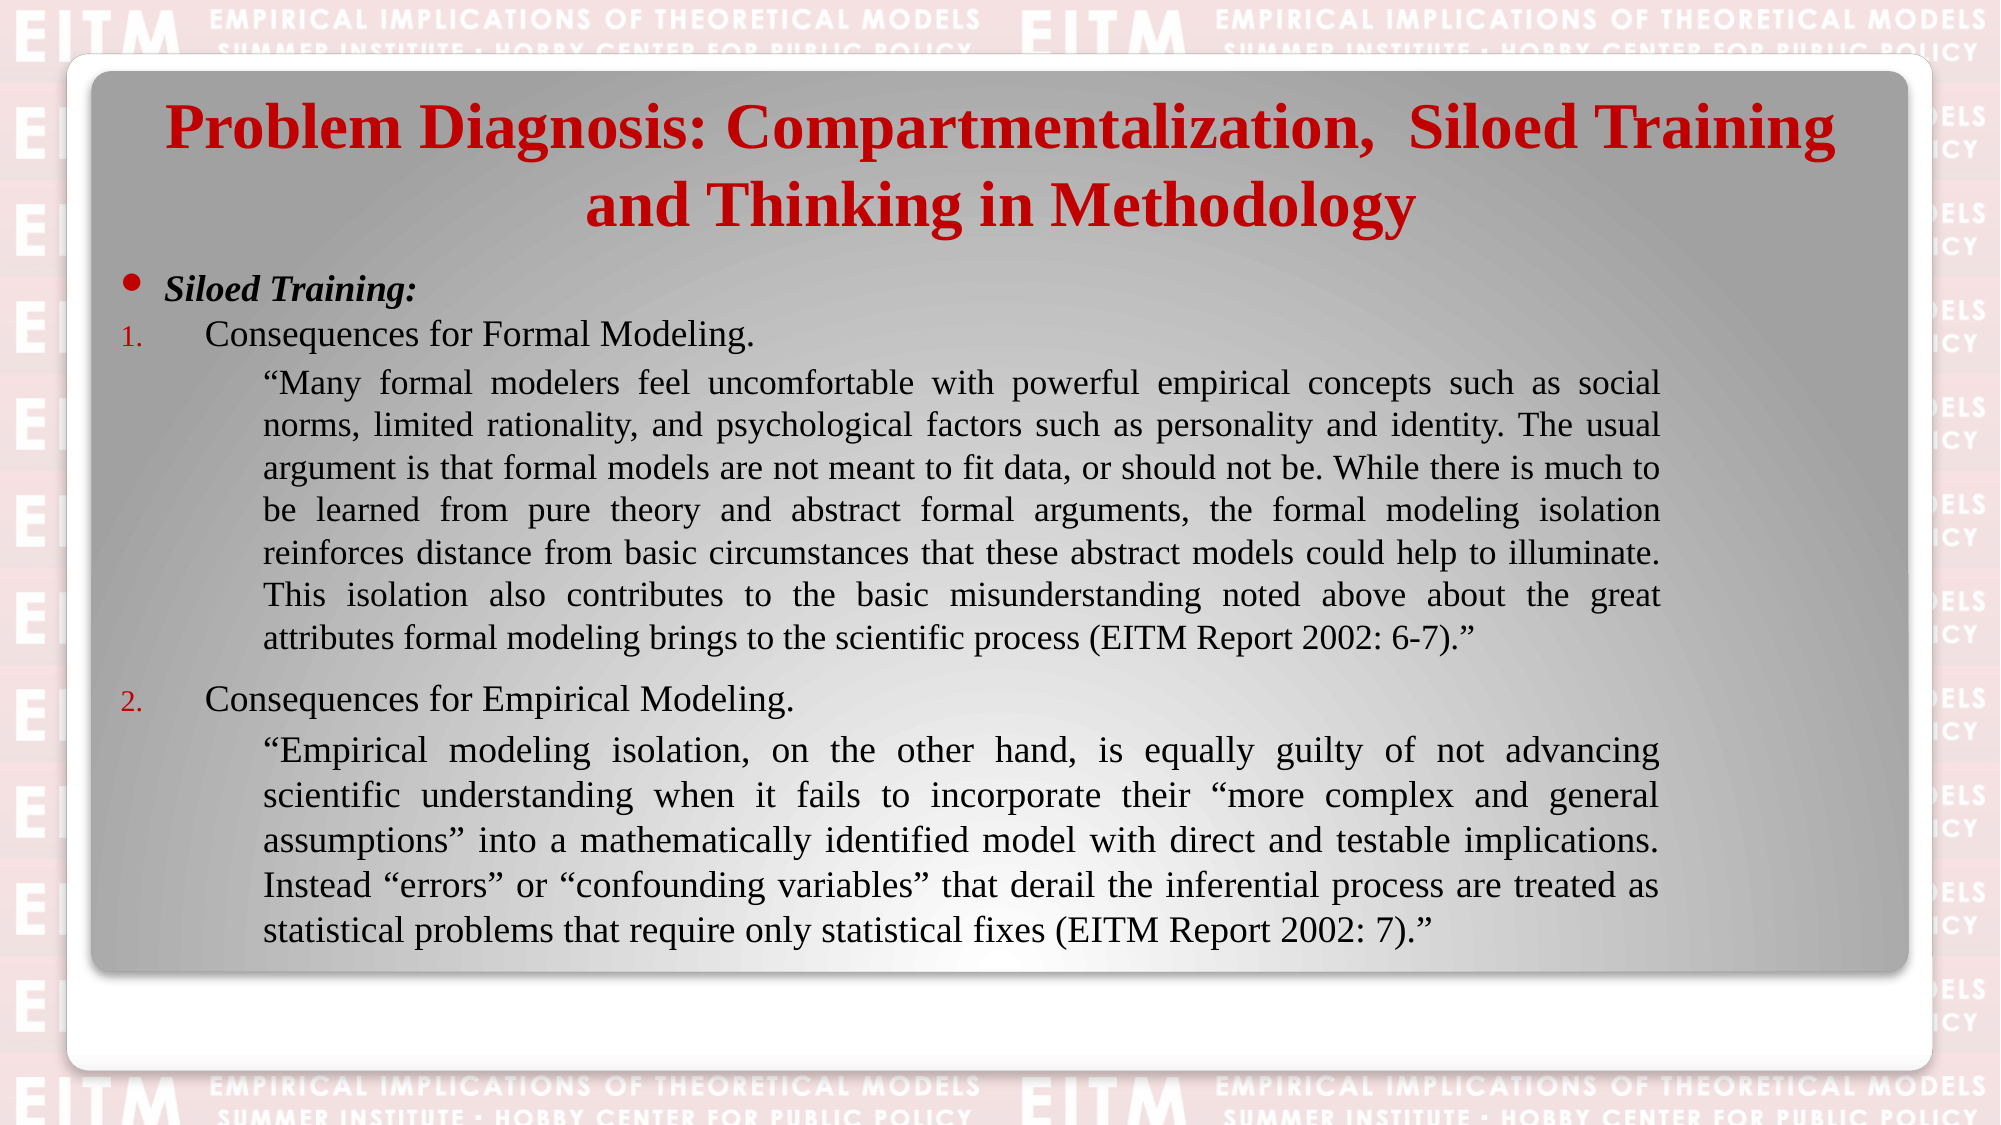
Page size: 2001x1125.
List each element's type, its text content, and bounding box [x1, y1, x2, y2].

list Siloed Training: Consequences for Formal Modeling. Consequences for Empirical Modeling. [90, 248, 1882, 984]
title Problem Diagnosis: Compartmentalization, Siloed Training and Thinking in Methodology [106, 75, 1897, 248]
text_box “Many formal modelers feel uncomfortable with powerful empirical concepts such as social norms, limited rationality, and psychological factors such as personality and identity. The usual argument is that formal models are not meant to fit data, or should not be. While there is much to be learned from pure theory and abstract formal arguments, the formal modeling isolation reinforces distance from basic circumstances that these abstract models could help to illuminate. This isolation also contributes to the basic misunderstanding noted above about the great attributes formal modeling brings to the scientific process (EITM Report 2002: 6-7).” [248, 351, 1677, 664]
text_box “Empirical modeling isolation, on the other hand, is equally guilty of not advancing scientific understanding when it fails to incorporate their “more complex and general assumptions” into a mathematically identified model with direct and testable implications. Instead “errors” or “confounding variables” that derail the inferential process are treated as statistical problems that require only statistical fixes (EITM Report 2002: 7).” [248, 717, 1677, 985]
